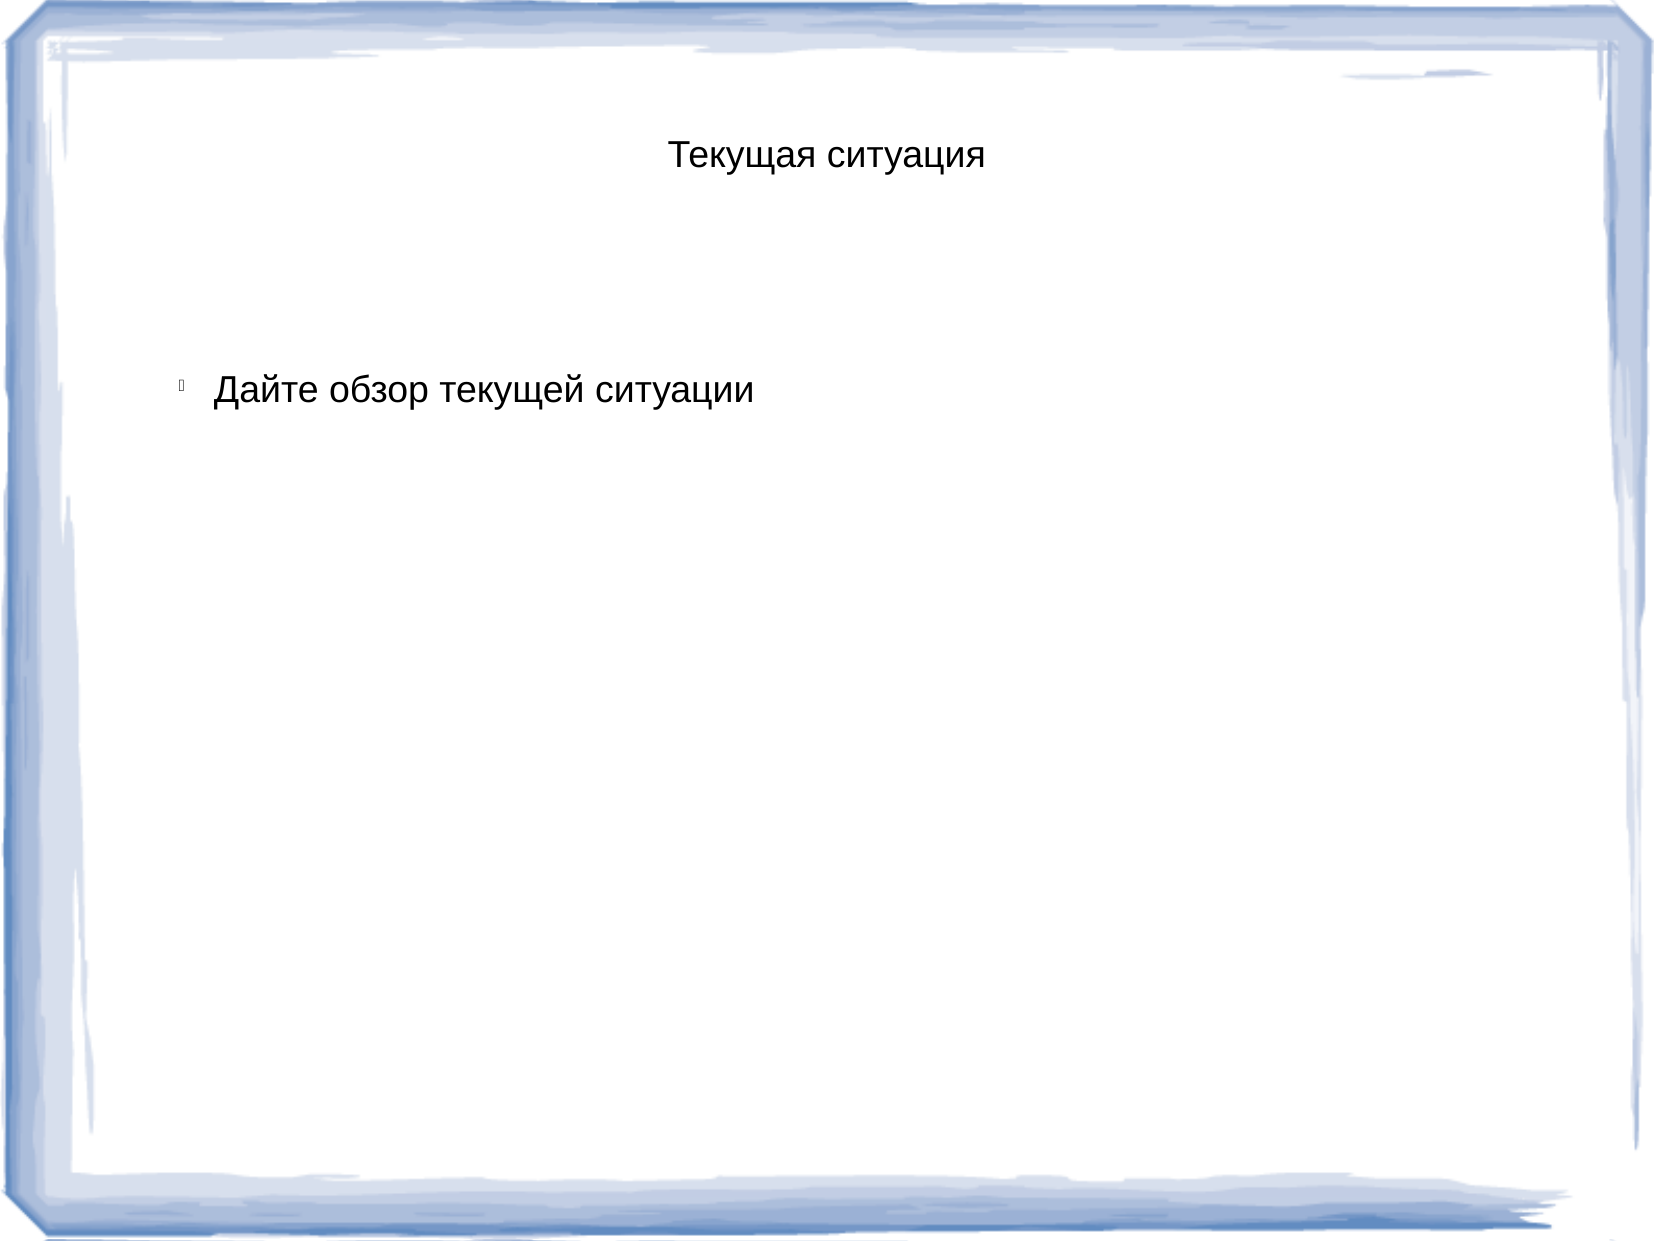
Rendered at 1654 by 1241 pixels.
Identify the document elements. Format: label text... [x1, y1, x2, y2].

text_box Дайте обзор текущей ситуации [178, 364, 1570, 1147]
picture [0, 0, 1654, 1241]
text_box Текущая ситуация [82, 49, 1571, 257]
